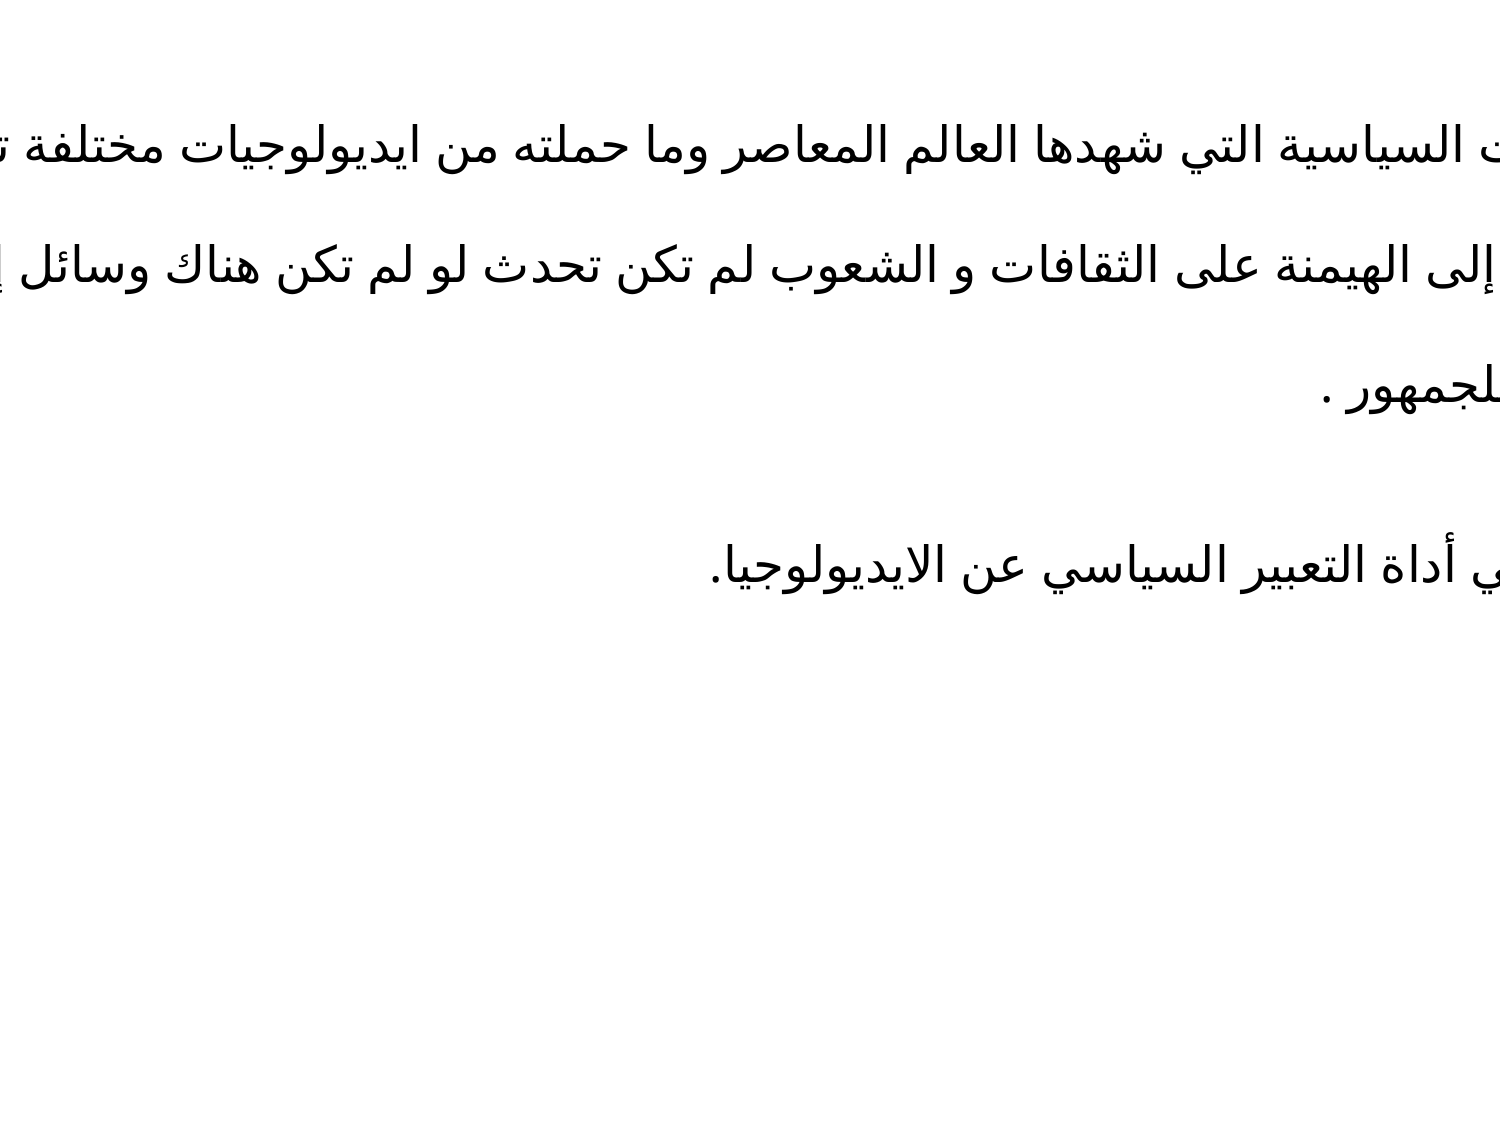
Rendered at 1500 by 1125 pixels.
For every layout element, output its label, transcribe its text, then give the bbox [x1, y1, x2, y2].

text_box الثورات السياسية التي شهدها العالم المعاصر وما حملته من ايديولوجيات مختلفة تسعى جميعها إلى الهيمنة على الثقافات و الشعوب لم تكن تحدث لو لم تكن هناك وسائل إعلام تنقلها للجمهور . اللغة هي أداة التعبير السياسي عن الايديولوجيا. [0, 105, 1500, 601]
